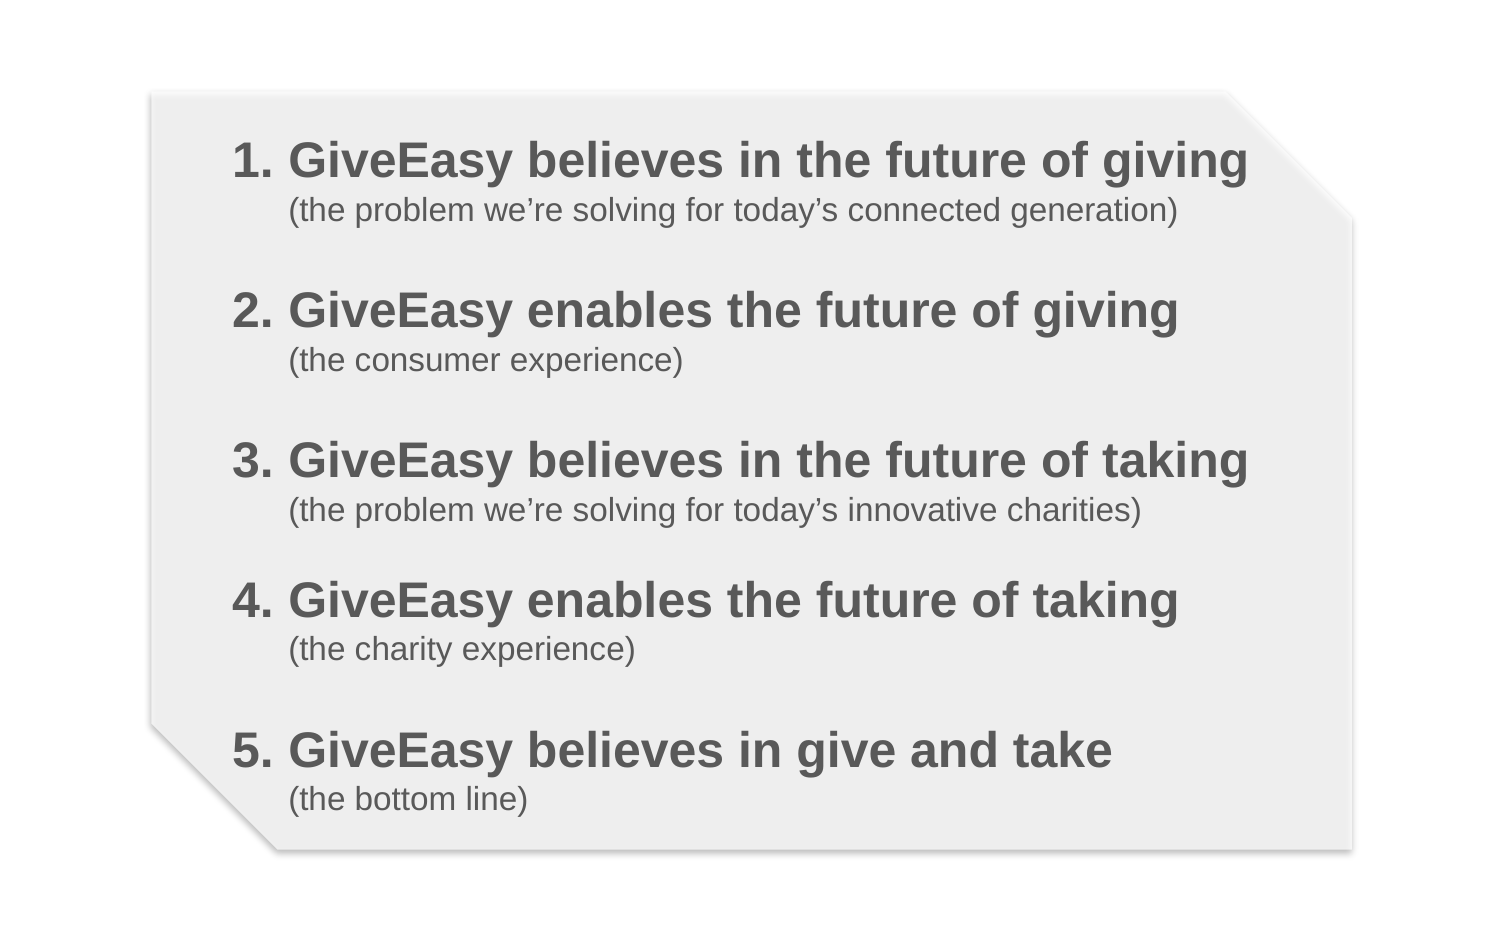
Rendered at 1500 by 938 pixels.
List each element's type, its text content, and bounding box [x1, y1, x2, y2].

text_box [251, 168, 1353, 851]
text_box [150, 90, 1256, 791]
text_box GiveEasy believes in the future of giving (the problem we’re solving for today’s connected generation) GiveEasy enables the future of giving (the consumer experience) GiveEasy believes in the future of taking (the problem we’re solving for today’s innovative charities) GiveEasy enables the future of taking (the charity experience) GiveEasy believes in give and take (the bottom line) [217, 120, 1304, 825]
